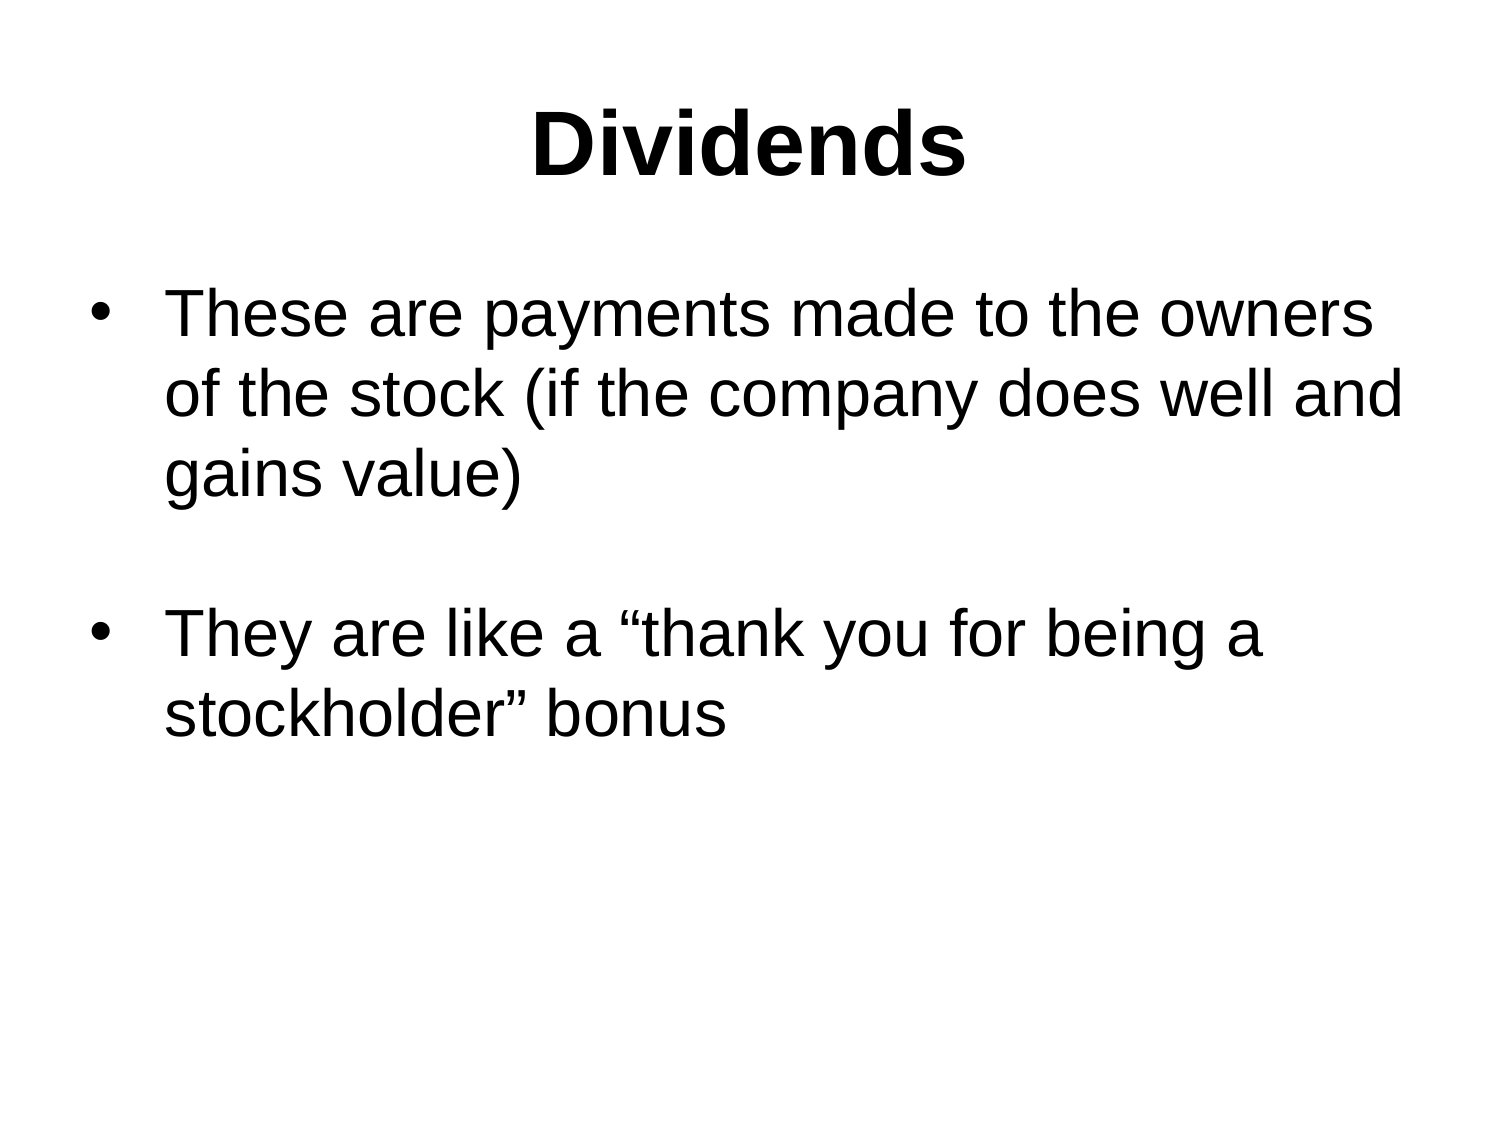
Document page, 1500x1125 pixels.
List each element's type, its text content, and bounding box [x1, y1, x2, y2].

text_box These are payments made to the owners of the stock (if the company does well and gains value) They are like a “thank you for being a stockholder” bonus [74, 262, 1425, 1005]
text_box Dividends [74, 45, 1425, 233]
